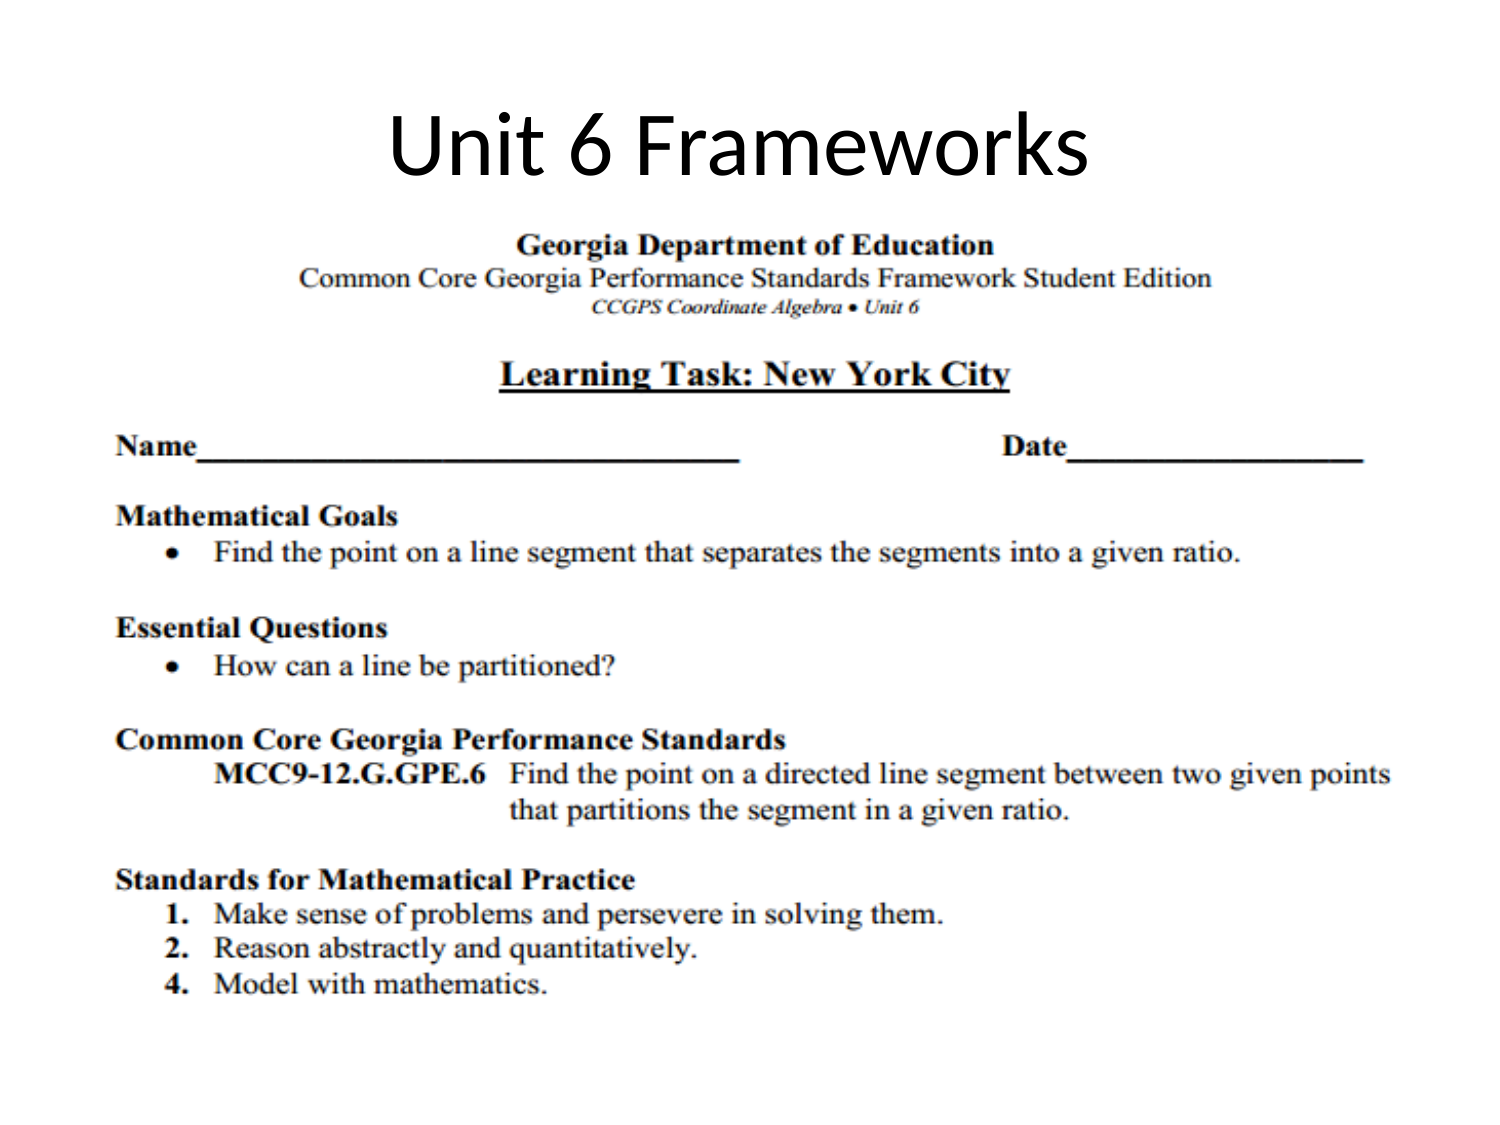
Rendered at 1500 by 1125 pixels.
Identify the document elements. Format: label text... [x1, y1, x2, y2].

title Unit 6 Frameworks [75, 45, 1425, 186]
picture [49, 187, 1426, 1013]
